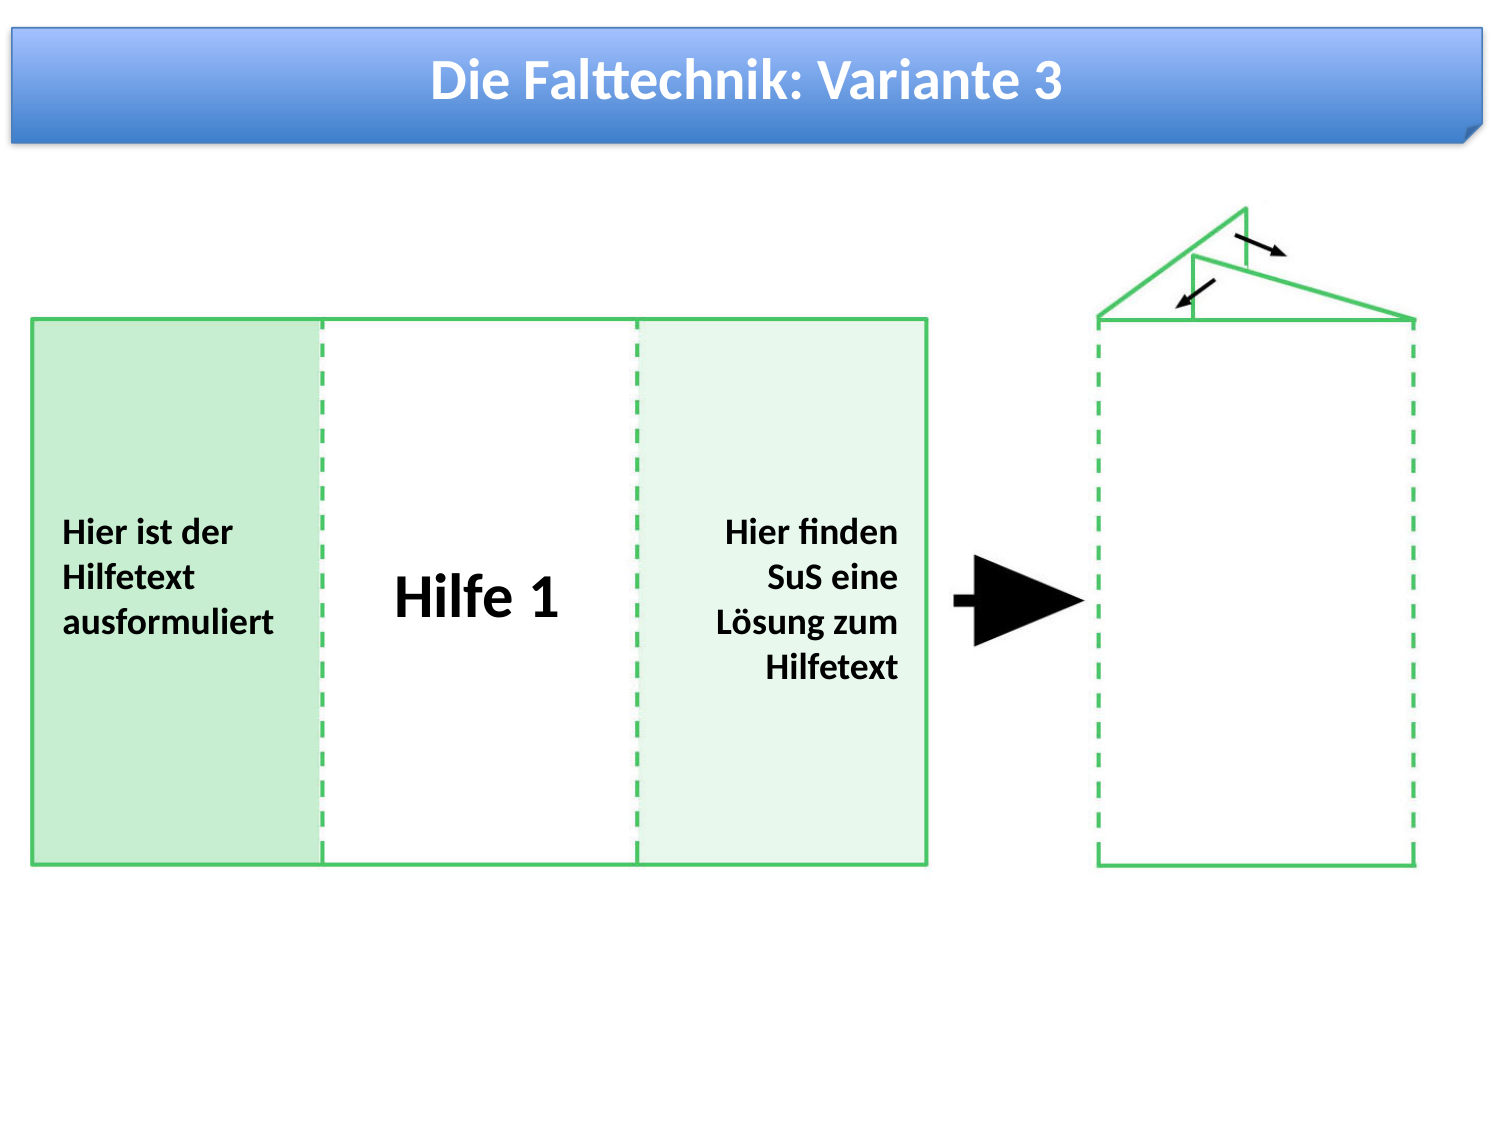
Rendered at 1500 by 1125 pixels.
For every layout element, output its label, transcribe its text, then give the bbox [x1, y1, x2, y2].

picture [22, 196, 1475, 879]
text_box Die Falttechnik: Variante 3 [11, 26, 1483, 144]
